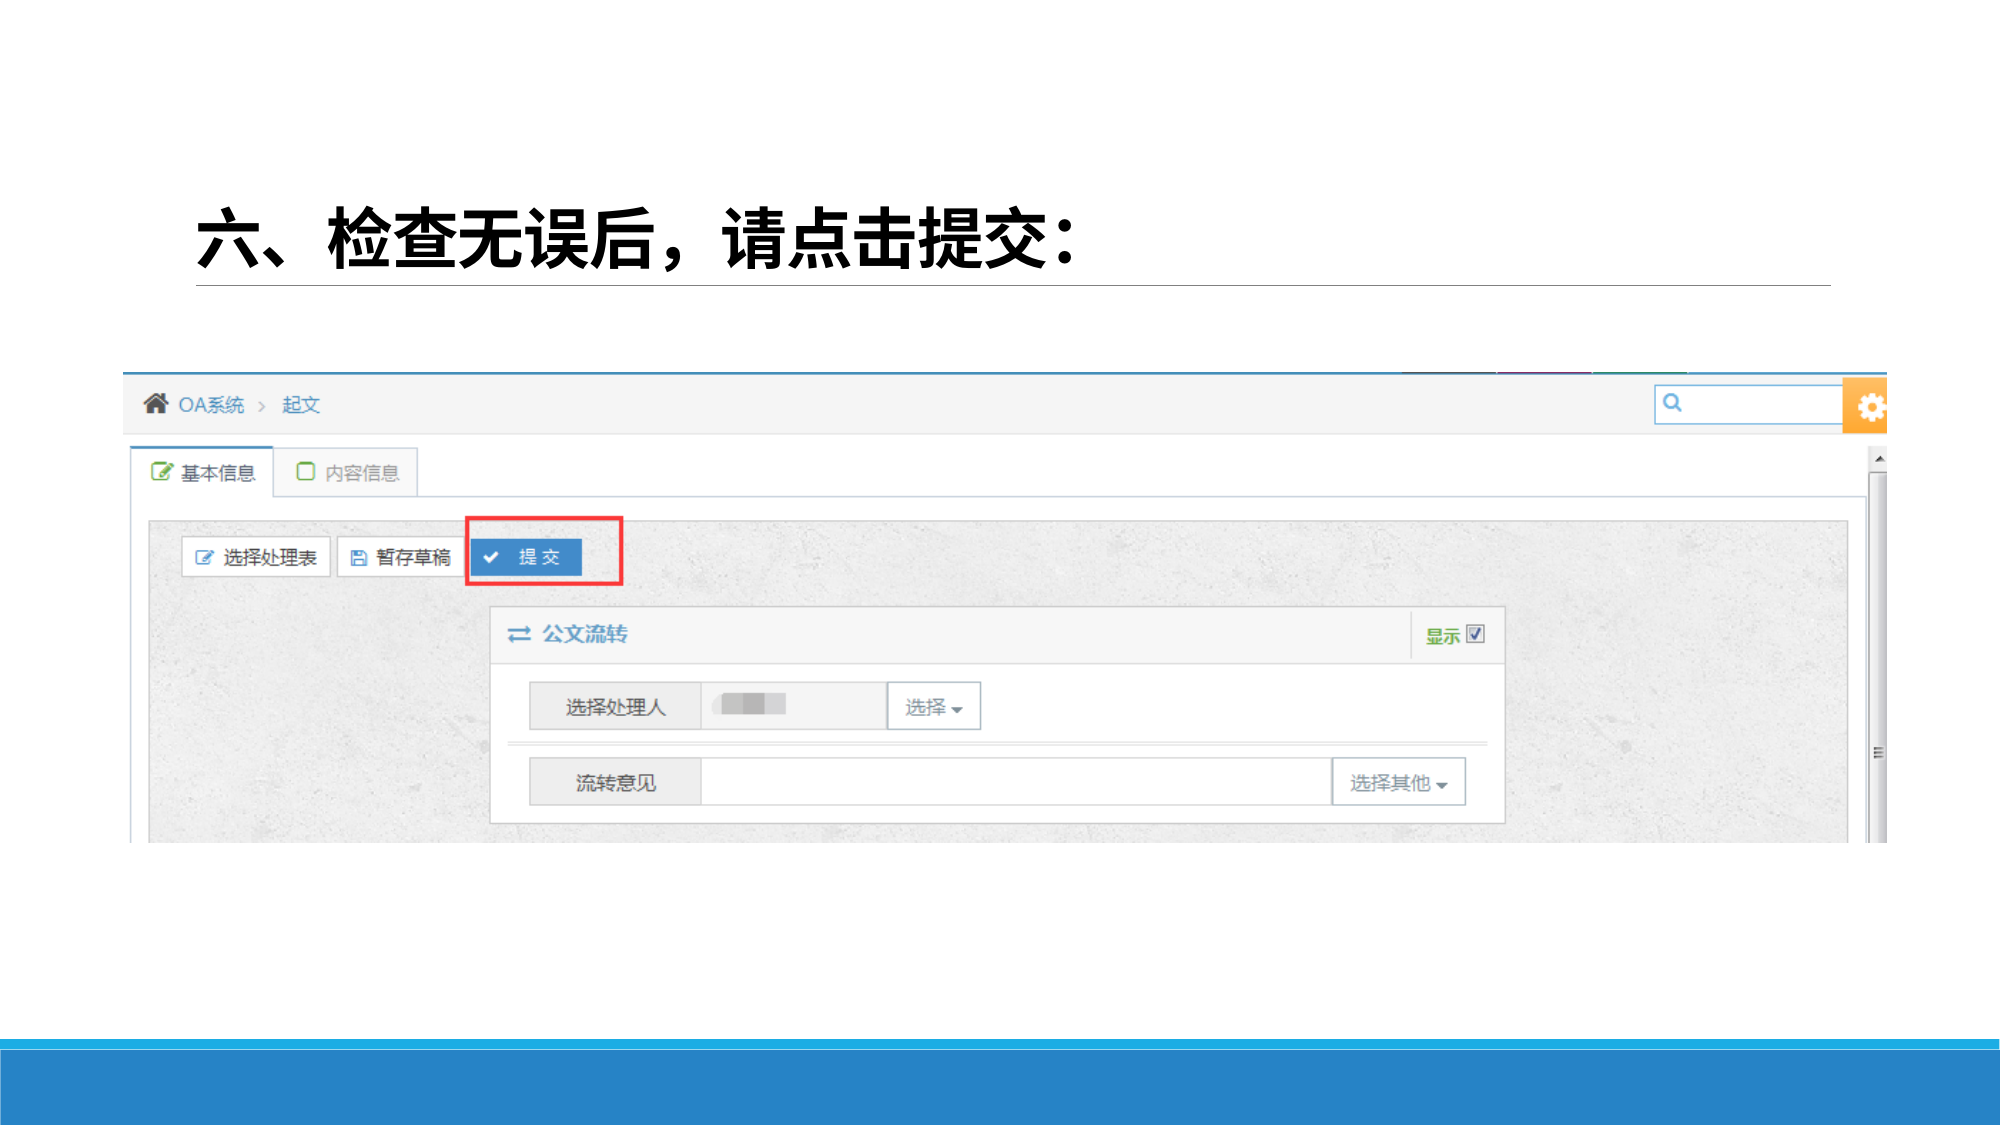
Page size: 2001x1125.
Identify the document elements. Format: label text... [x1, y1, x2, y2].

title 六、检查无误后，请点击提交： [180, 47, 1830, 285]
picture [123, 372, 1887, 844]
